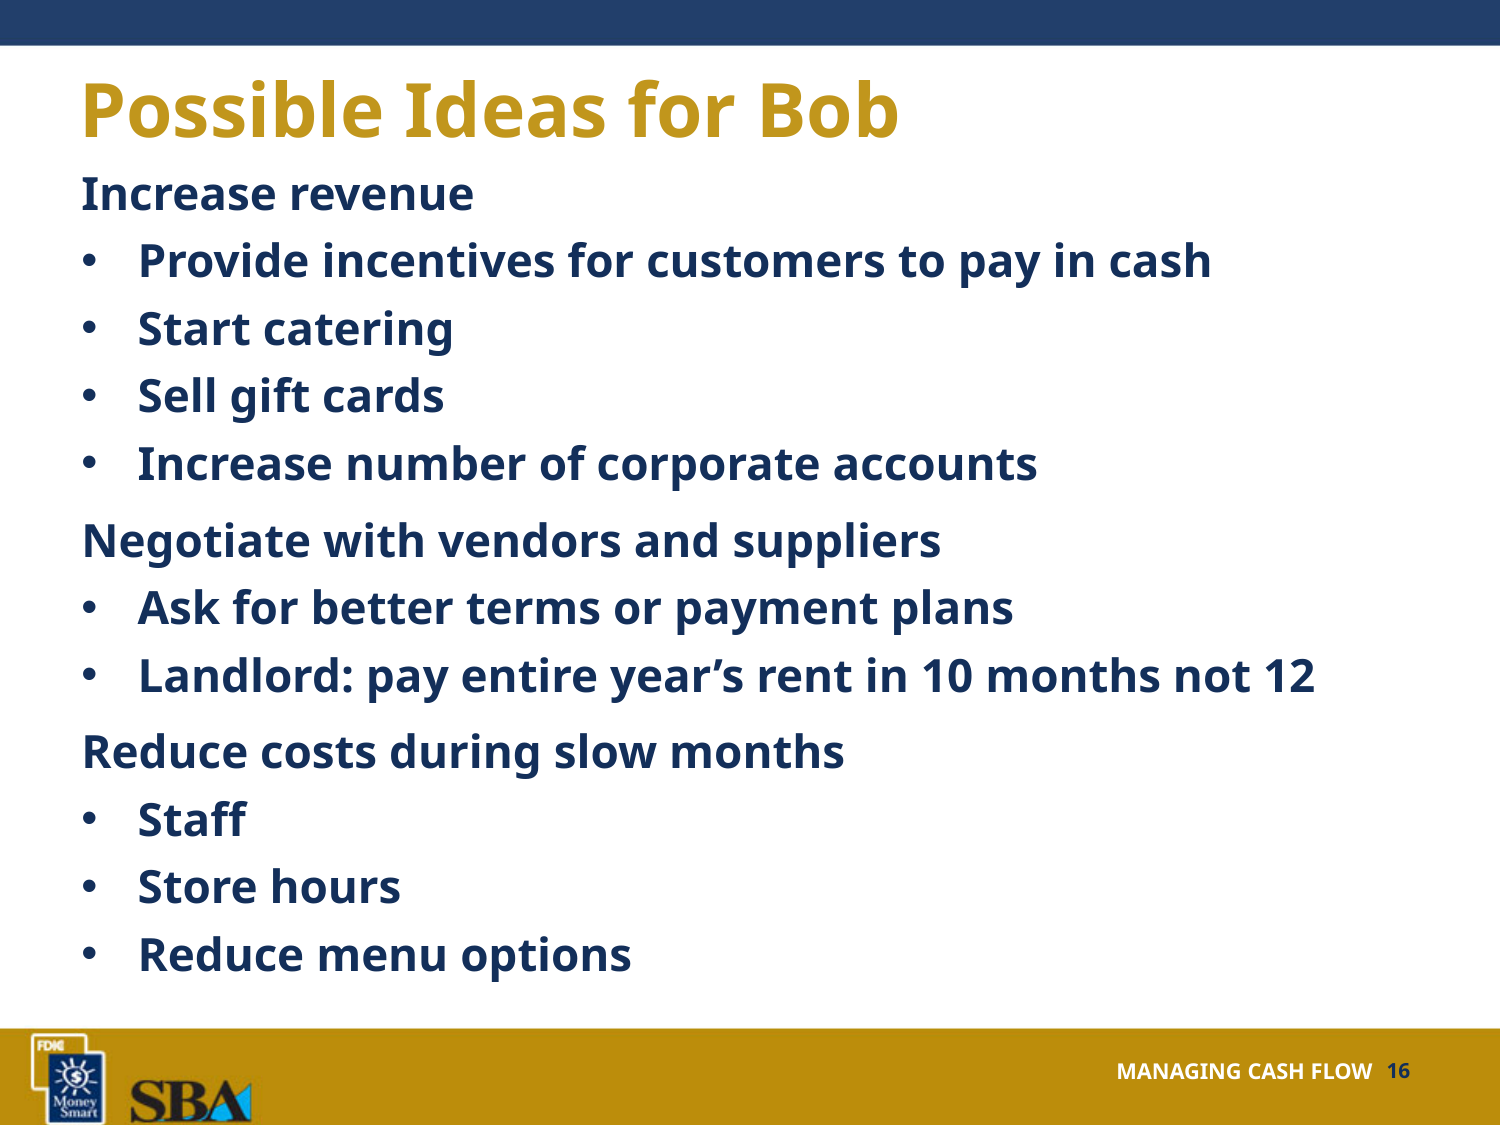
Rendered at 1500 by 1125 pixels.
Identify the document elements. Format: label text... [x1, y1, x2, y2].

list Increase revenue Provide incentives for customers to pay in cash Start catering Sell gift cards Increase number of corporate accounts Negotiate with vendors and suppliers Ask for better terms or payment plans Landlord: pay entire year’s rent in 10 months not 12 Reduce costs during slow months Staff Store hours Reduce menu options [66, 156, 1434, 1003]
picture [0, 0, 1500, 1125]
title Possible Ideas for Bob [64, 54, 1415, 155]
